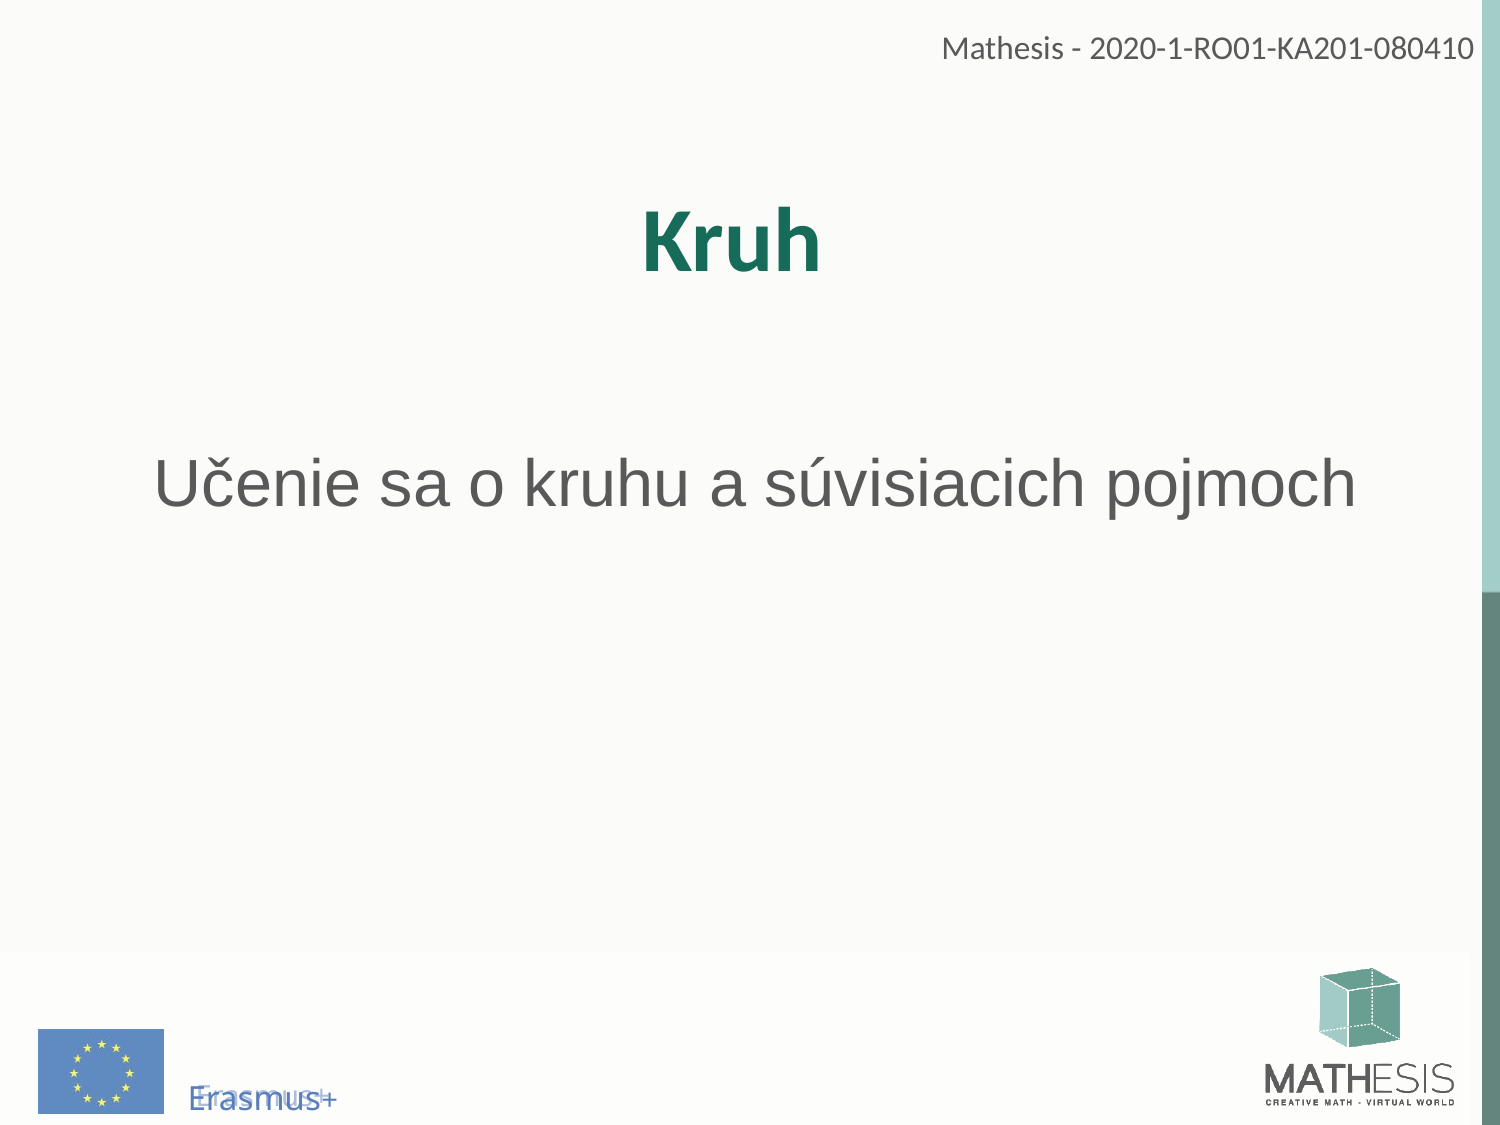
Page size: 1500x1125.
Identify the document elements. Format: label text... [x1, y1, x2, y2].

title Kruh [53, 172, 1412, 414]
subtitle Učenie sa o kruhu a súvisiacich pojmoch [53, 432, 1459, 721]
